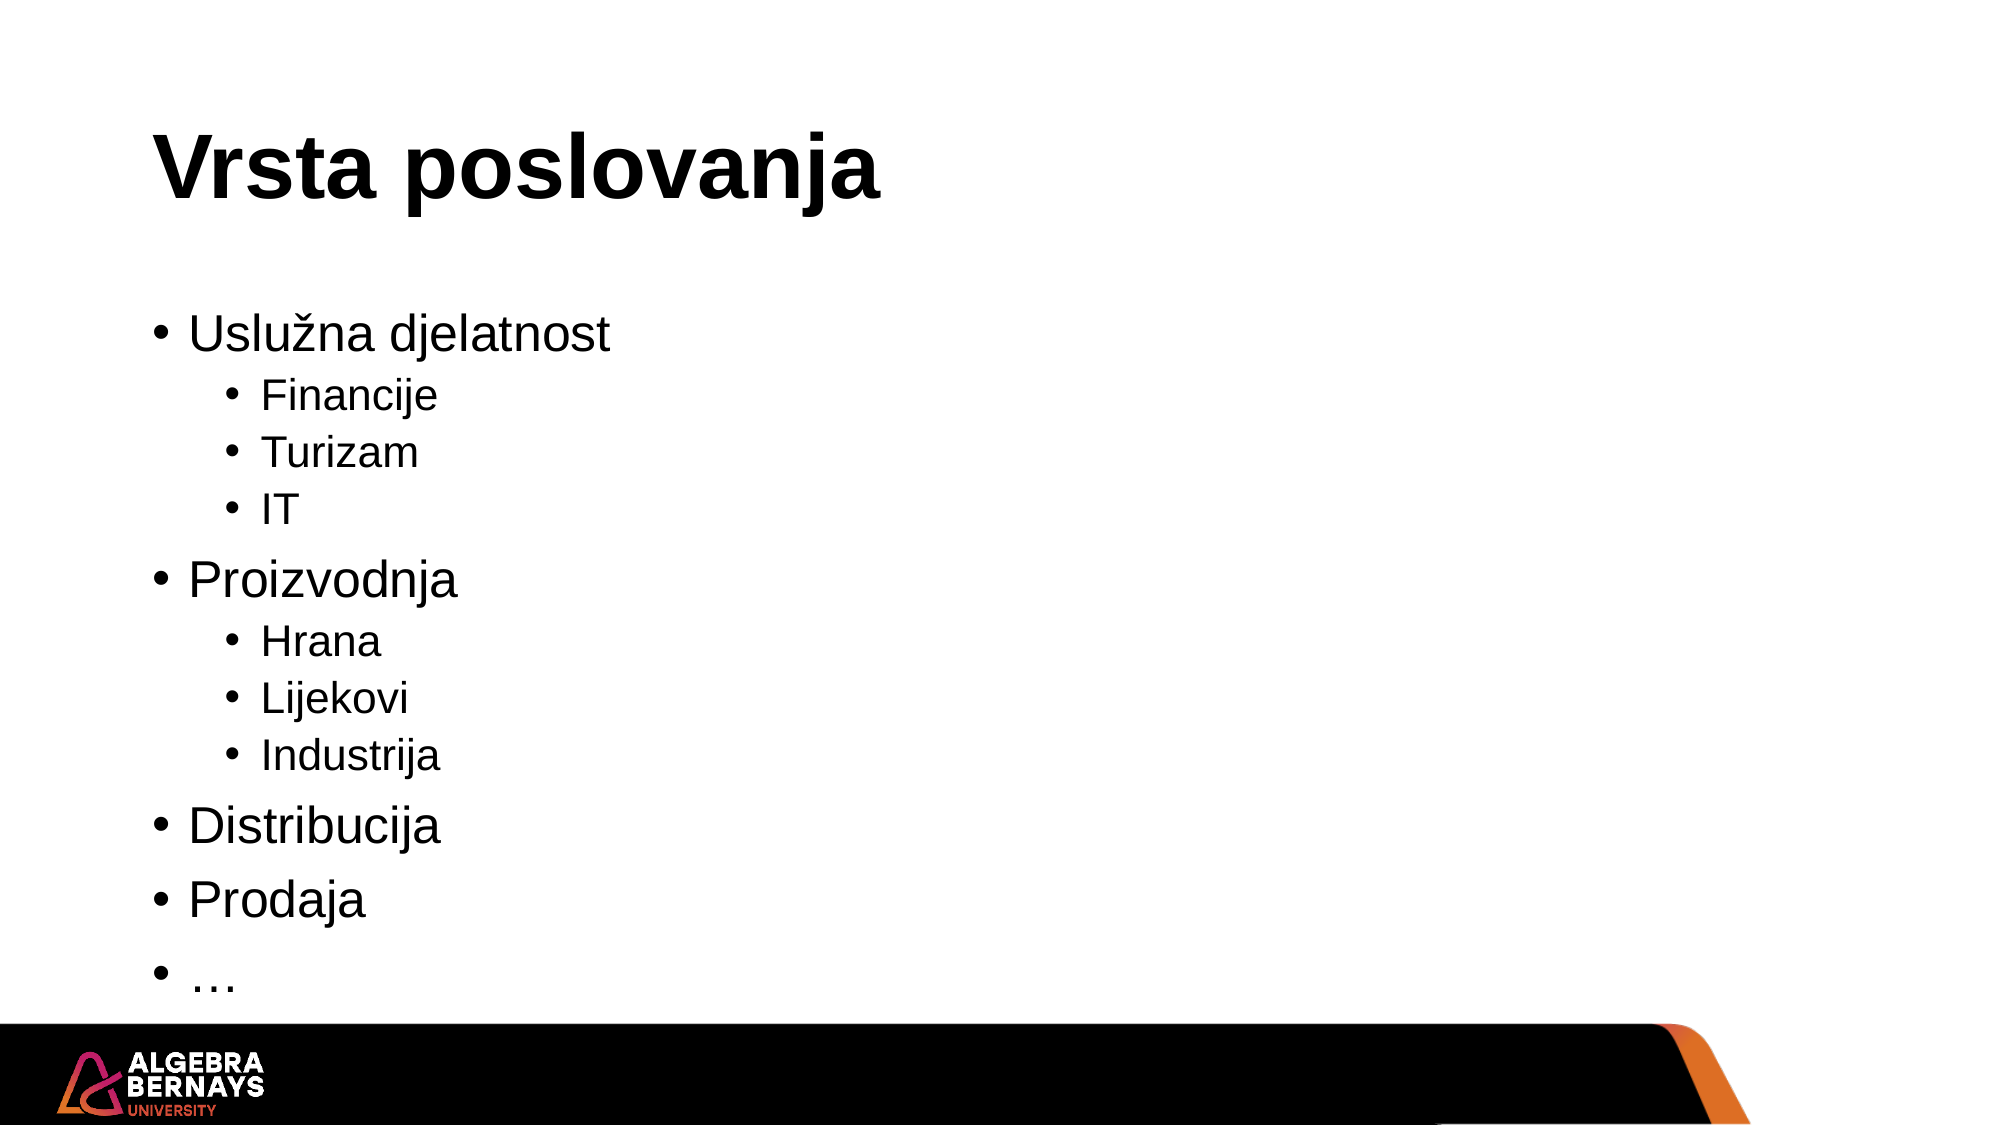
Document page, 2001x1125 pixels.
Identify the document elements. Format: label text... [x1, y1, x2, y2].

title Vrsta poslovanja [137, 59, 1863, 278]
list Uslužna djelatnost Financije Turizam IT Proizvodnja Hrana Lijekovi Industrija Distribucija Prodaja … [137, 299, 1863, 1014]
picture [0, 1023, 1958, 1125]
